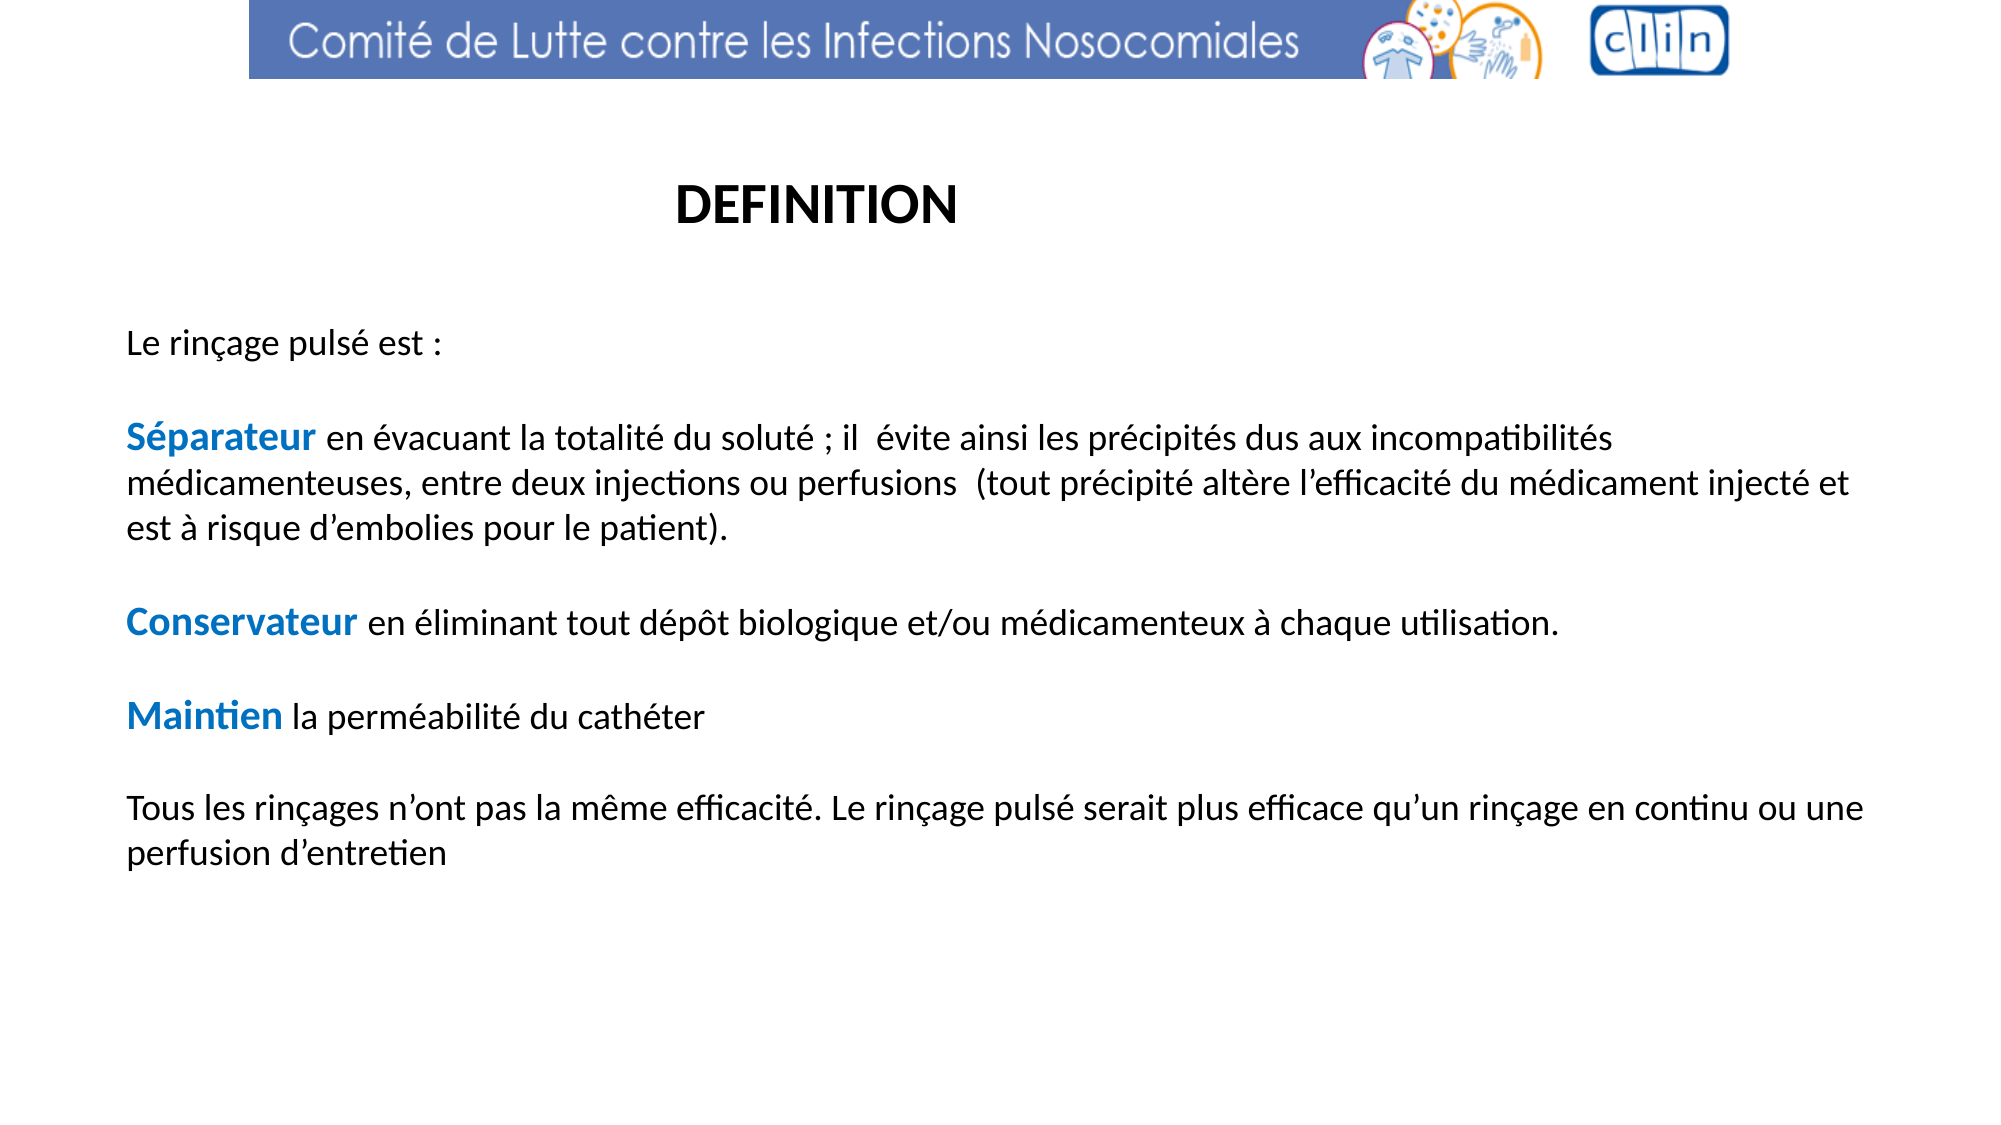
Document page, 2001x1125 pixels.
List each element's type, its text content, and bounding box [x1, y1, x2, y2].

picture [249, 0, 1750, 79]
text_box DEFINITION [210, 157, 1438, 243]
text_box Le rinçage pulsé est : Séparateur en évacuant la totalité du soluté ; il évite ainsi les précipités dus aux incompatibilités médicamenteuses, entre deux injections ou perfusions (tout précipité altère l’efficacité du médicament injecté et est à risque d’embolies pour le patient). Conservateur en éliminant tout dépôt biologique et/ou médicamenteux à chaque utilisation. Maintien la perméabilité du cathéter Tous les rinçages n’ont pas la même efficacité. Le rinçage pulsé serait plus efficace qu’un rinçage en continu ou une perfusion d’entretien [111, 310, 1906, 926]
